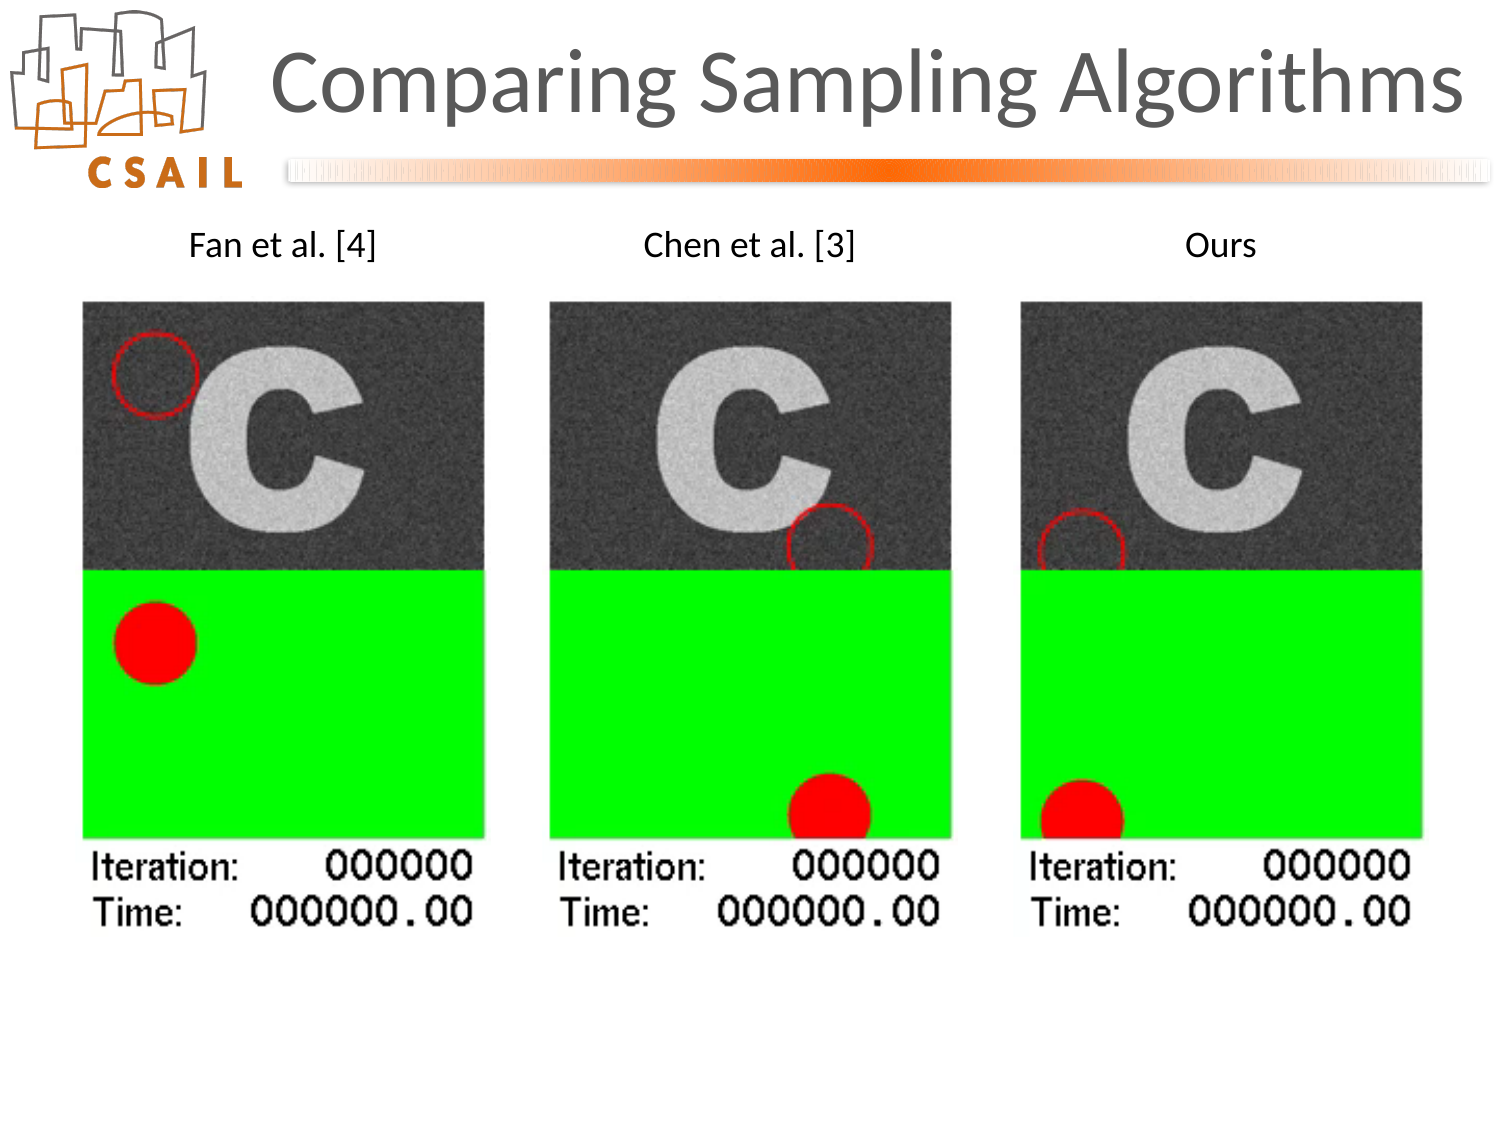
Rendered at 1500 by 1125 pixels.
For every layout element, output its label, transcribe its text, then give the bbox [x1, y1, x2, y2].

picture [10, 10, 242, 188]
text_box Chen et al. [3] [541, 212, 959, 273]
text_box Fan et al. [4] [74, 212, 492, 273]
title Comparing Sampling Algorithms [208, 4, 1483, 147]
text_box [74, 295, 492, 938]
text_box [541, 295, 959, 938]
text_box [1012, 295, 1430, 938]
text_box Ours [1012, 212, 1430, 273]
